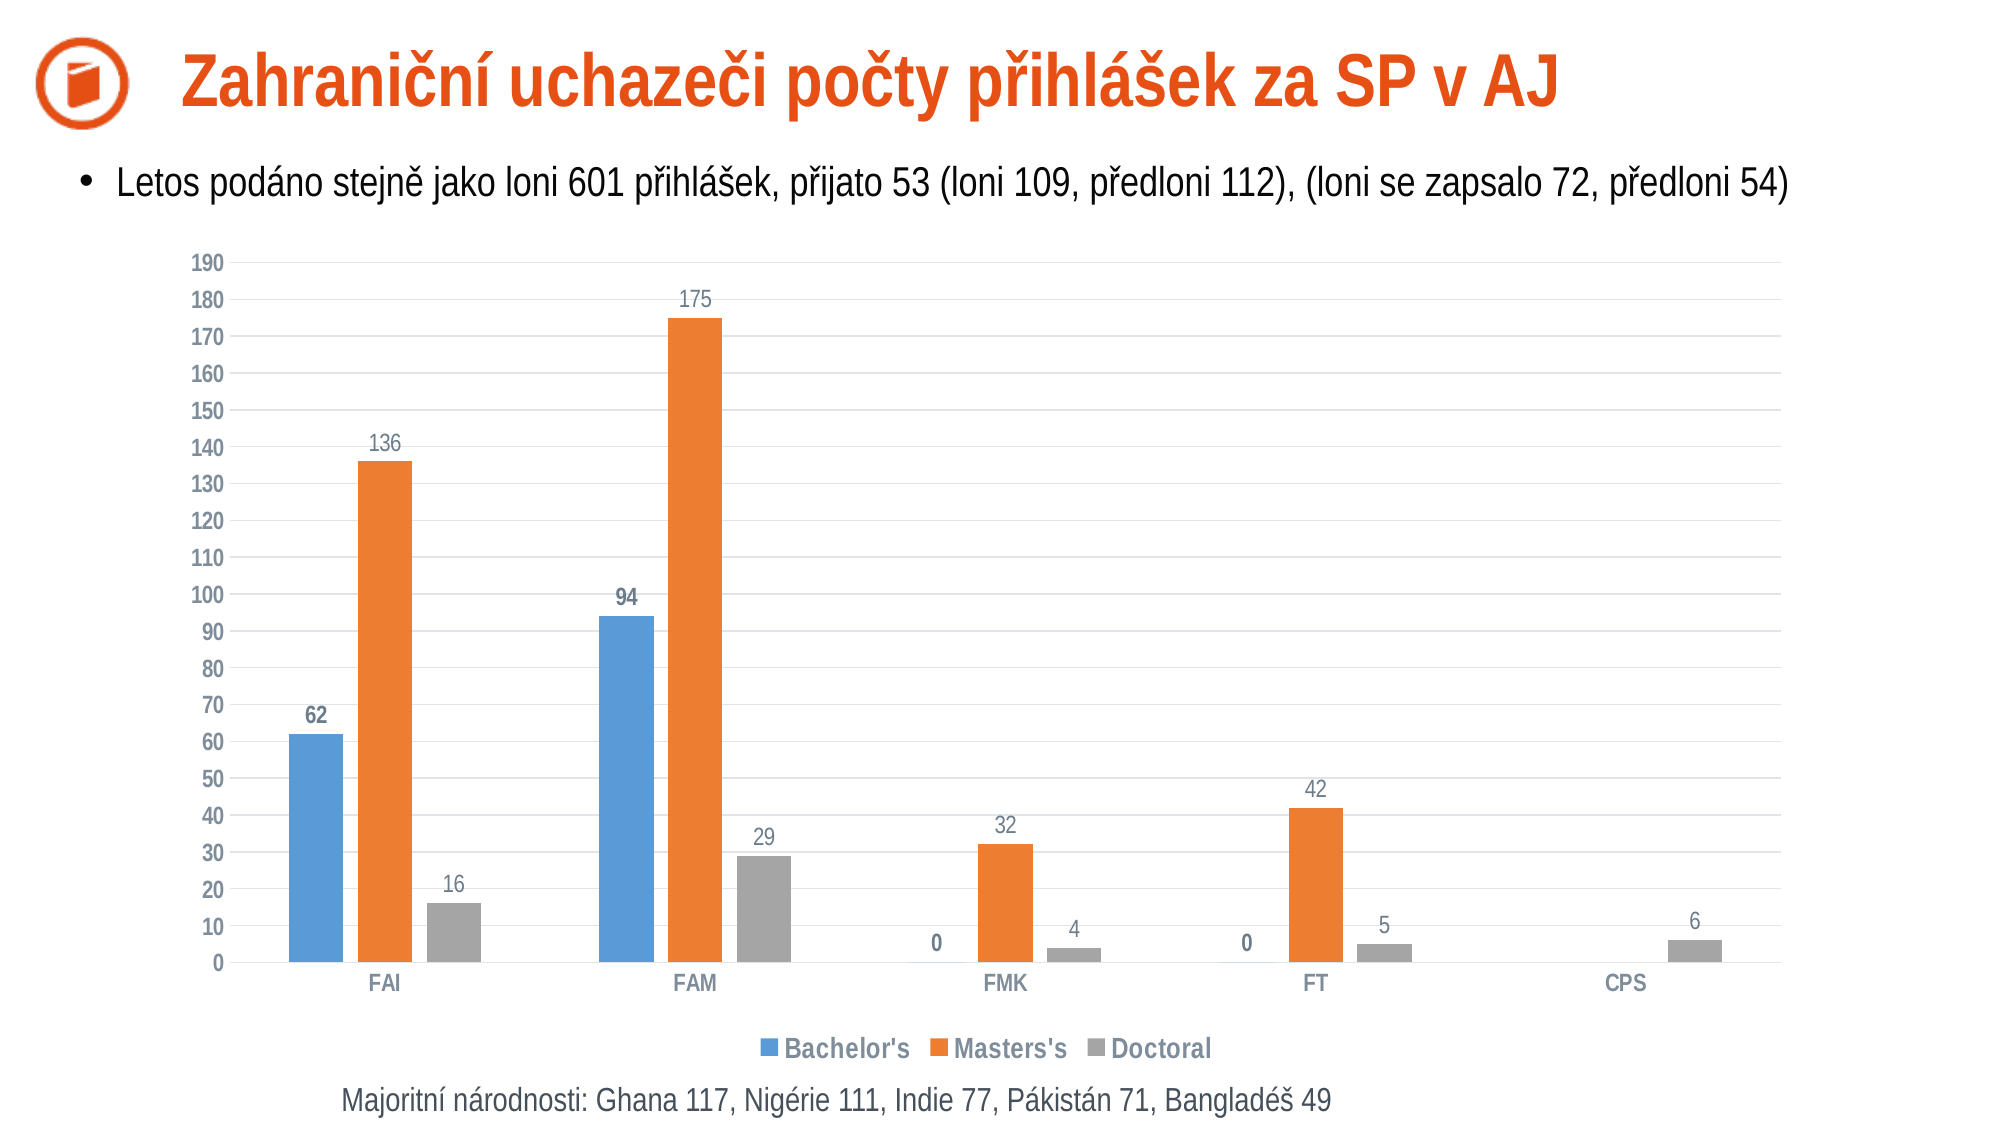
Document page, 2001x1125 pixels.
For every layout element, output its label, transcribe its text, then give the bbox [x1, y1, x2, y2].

picture [30, 35, 136, 136]
text_box Zahraniční uchazeči počty přihlášek za SP v AJ [166, 11, 1863, 153]
chart [157, 231, 1815, 1071]
text_box Majoritní národnosti: Ghana 117, Nigérie 111, Indie 77, Pákistán 71, Bangladéš 49 [326, 1071, 1686, 1125]
list Letos podáno stejně jako loni 601 přihlášek, přijato 53 (loni 109, předloni 112), (loni se zapsalo 72, předloni 54) [64, 152, 1916, 867]
